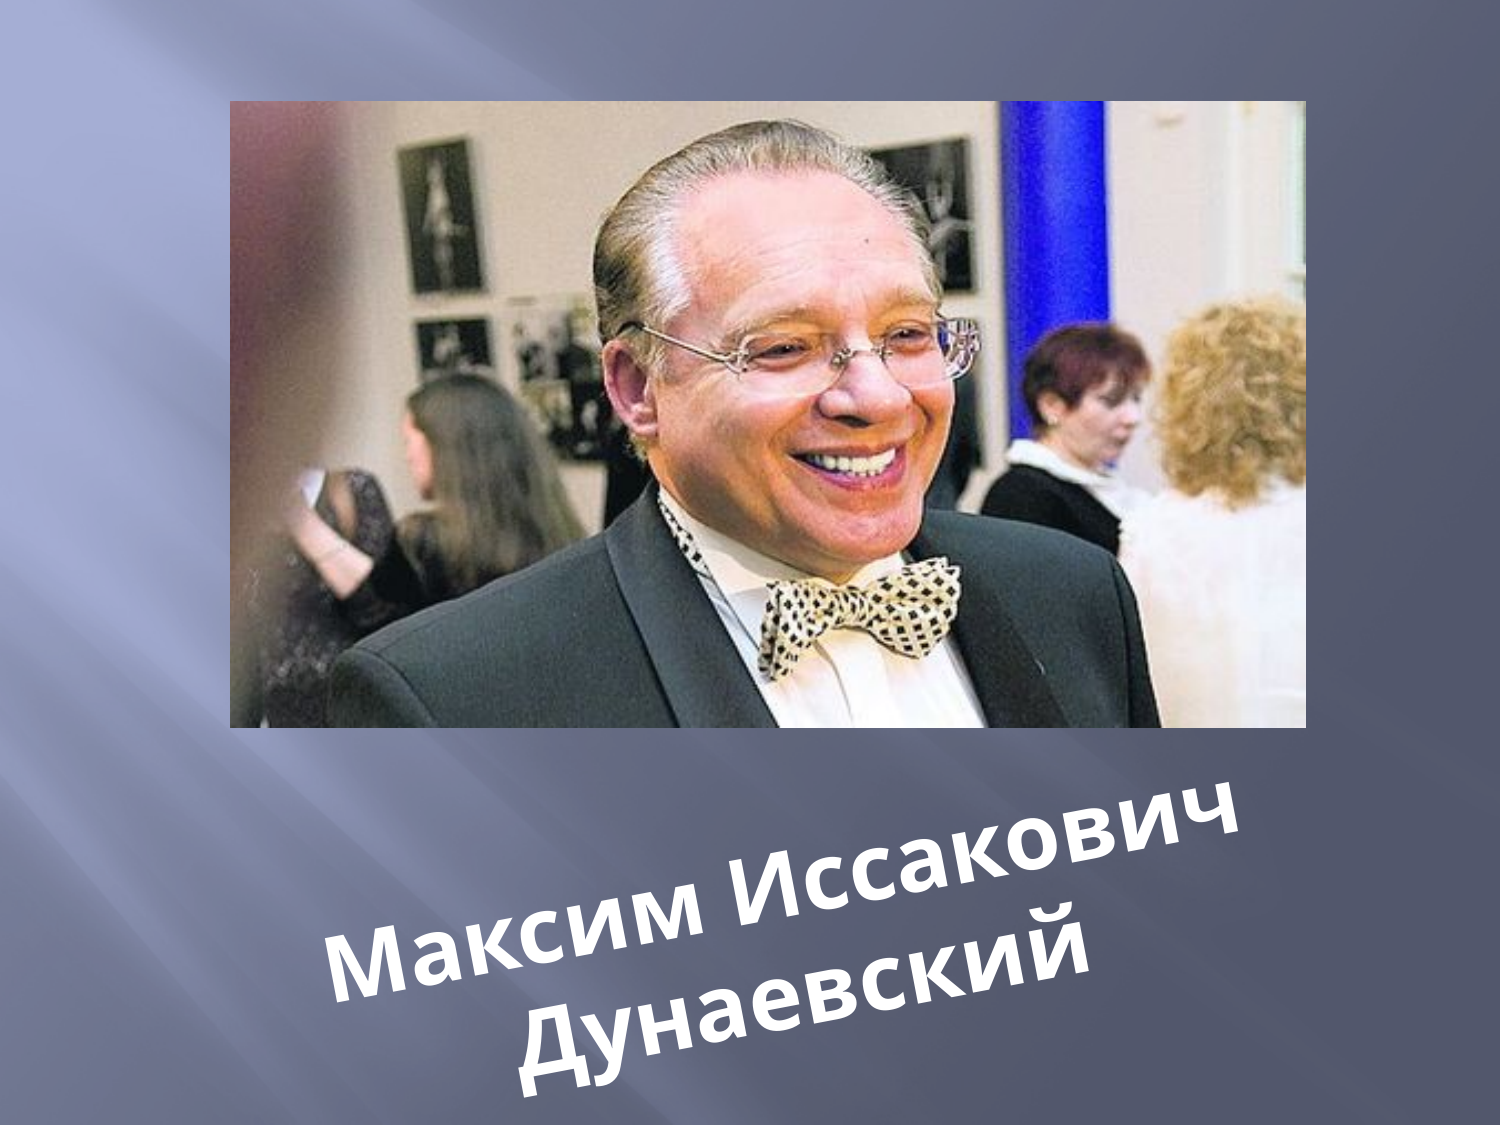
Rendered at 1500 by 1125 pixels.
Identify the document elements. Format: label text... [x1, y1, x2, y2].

subtitle Максим Иссакович Дунаевский [118, 573, 1443, 1125]
picture [229, 101, 1306, 729]
